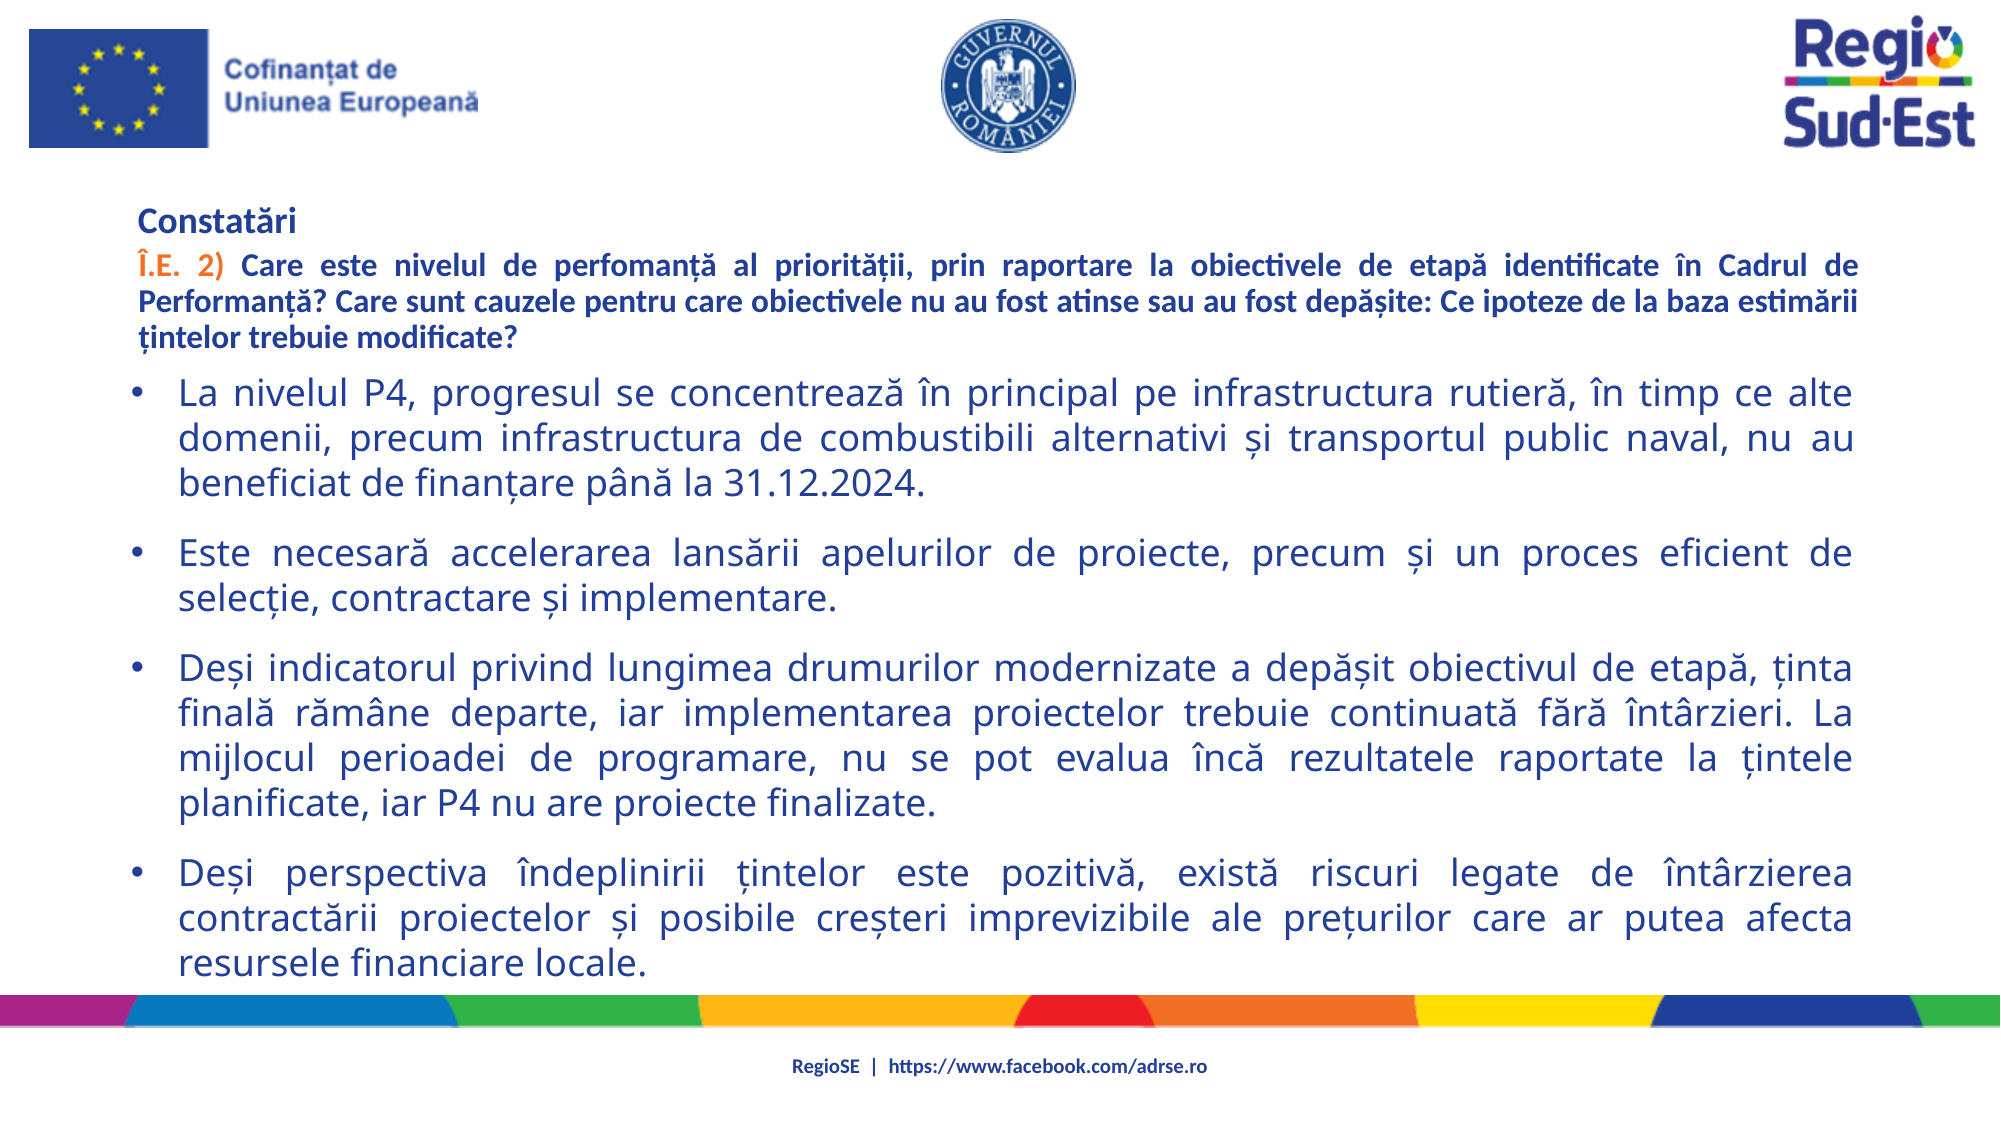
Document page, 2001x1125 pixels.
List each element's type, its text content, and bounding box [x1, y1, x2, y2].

text_box Î.E. 2) Care este nivelul de perfomanță al priorității, prin raportare la obiectivele de etapă identificate în Cadrul de Performanță? Care sunt cauzele pentru care obiectivele nu au fost atinse sau au fost depășite: Ce ipoteze de la baza estimării țintelor trebuie modificate? [123, 240, 1877, 357]
text_box Constatări [123, 188, 1223, 240]
text_box RegioSE | https://www.facebook.com/adrse.ro [776, 1029, 1223, 1085]
text_box La nivelul P4, progresul se concentrează în principal pe infrastructura rutieră, în timp ce alte domenii, precum infrastructura de combustibili alternativi și transportul public naval, nu au beneficiat de finanțare până la 31.12.2024. Este necesară accelerarea lansării apelurilor de proiecte, precum și un proces eficient de selecție, contractare și implementare. Deși indicatorul privind lungimea drumurilor modernizate a depășit obiectivul de etapă, ținta finală rămâne departe, iar implementarea proiectelor trebuie continuată fără întârzieri. La mijlocul perioadei de programare, nu se pot evalua încă rezultatele raportate la țintele planificate, iar P4 nu are proiecte finalizate. Deși perspectiva îndeplinirii țintelor este pozitivă, există riscuri legate de întârzierea contractării proiectelor și posibile creșteri imprevizibile ale prețurilor care ar putea afecta resursele financiare locale. [116, 362, 1870, 992]
picture [1759, 0, 2000, 220]
picture [941, 19, 1076, 153]
picture [0, 995, 2000, 1029]
picture [28, 28, 478, 148]
